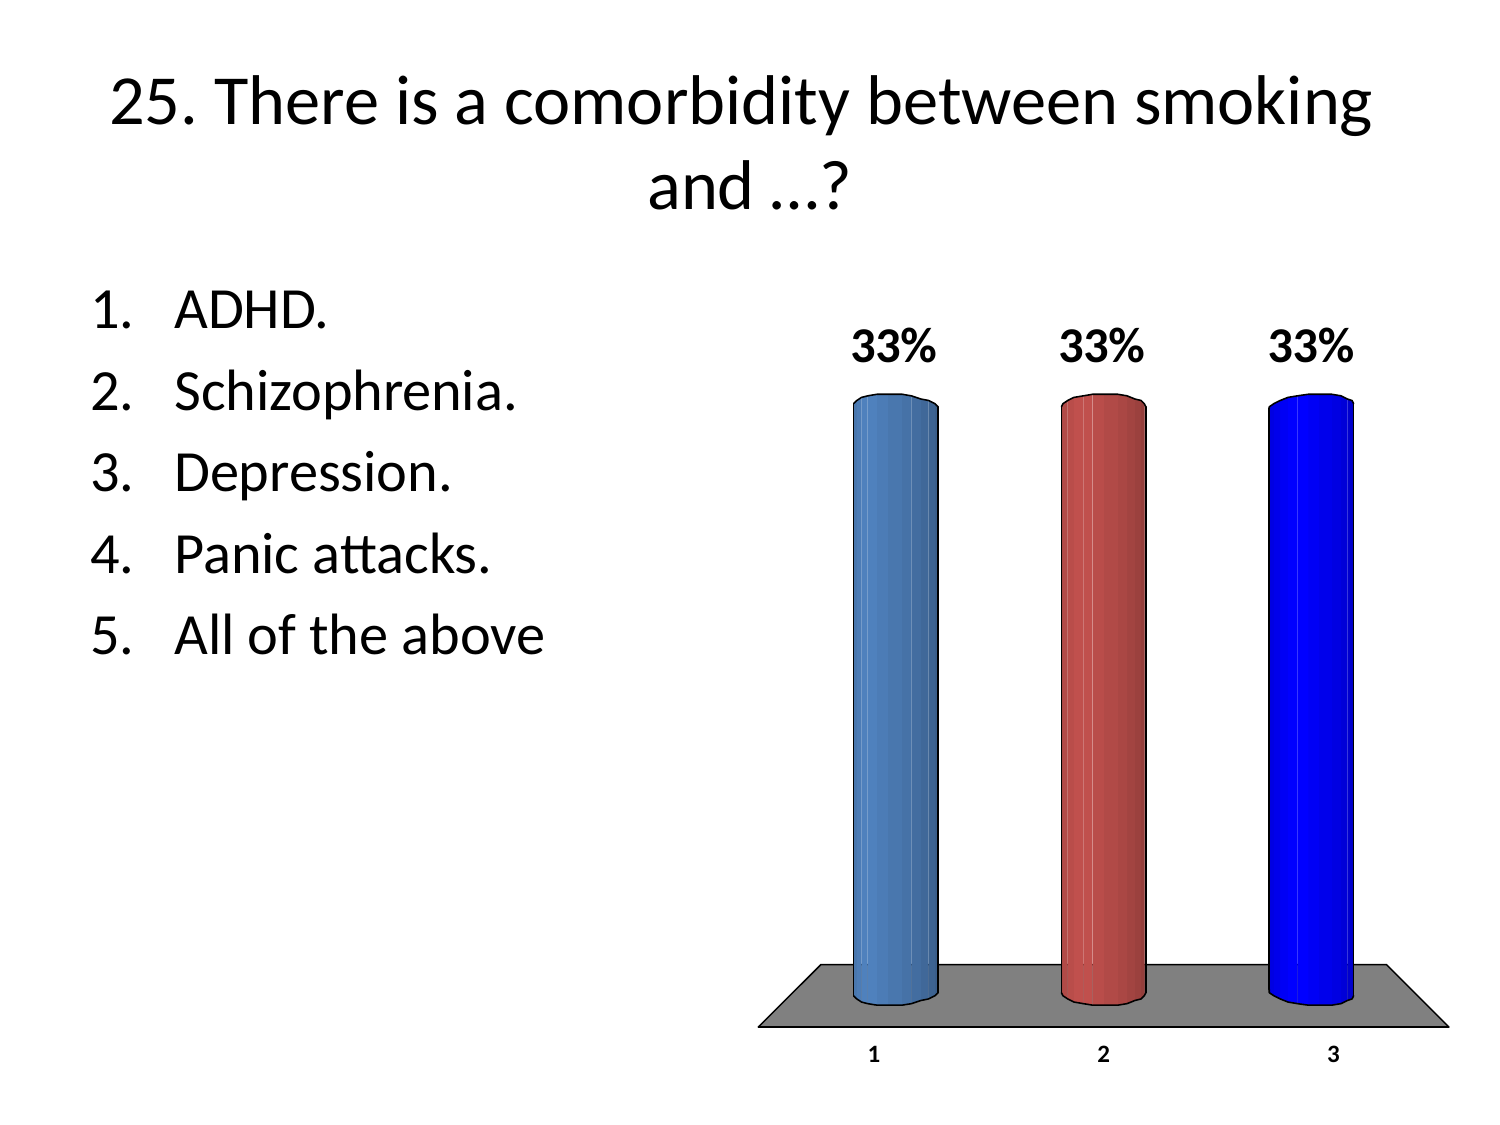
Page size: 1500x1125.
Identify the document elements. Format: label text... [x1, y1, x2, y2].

list ADHD. Schizophrenia. Depression. Panic attacks. All of the above [75, 262, 750, 1005]
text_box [739, 270, 1490, 1115]
title 25. There is a comorbidity between smoking and …? [75, 45, 1425, 233]
